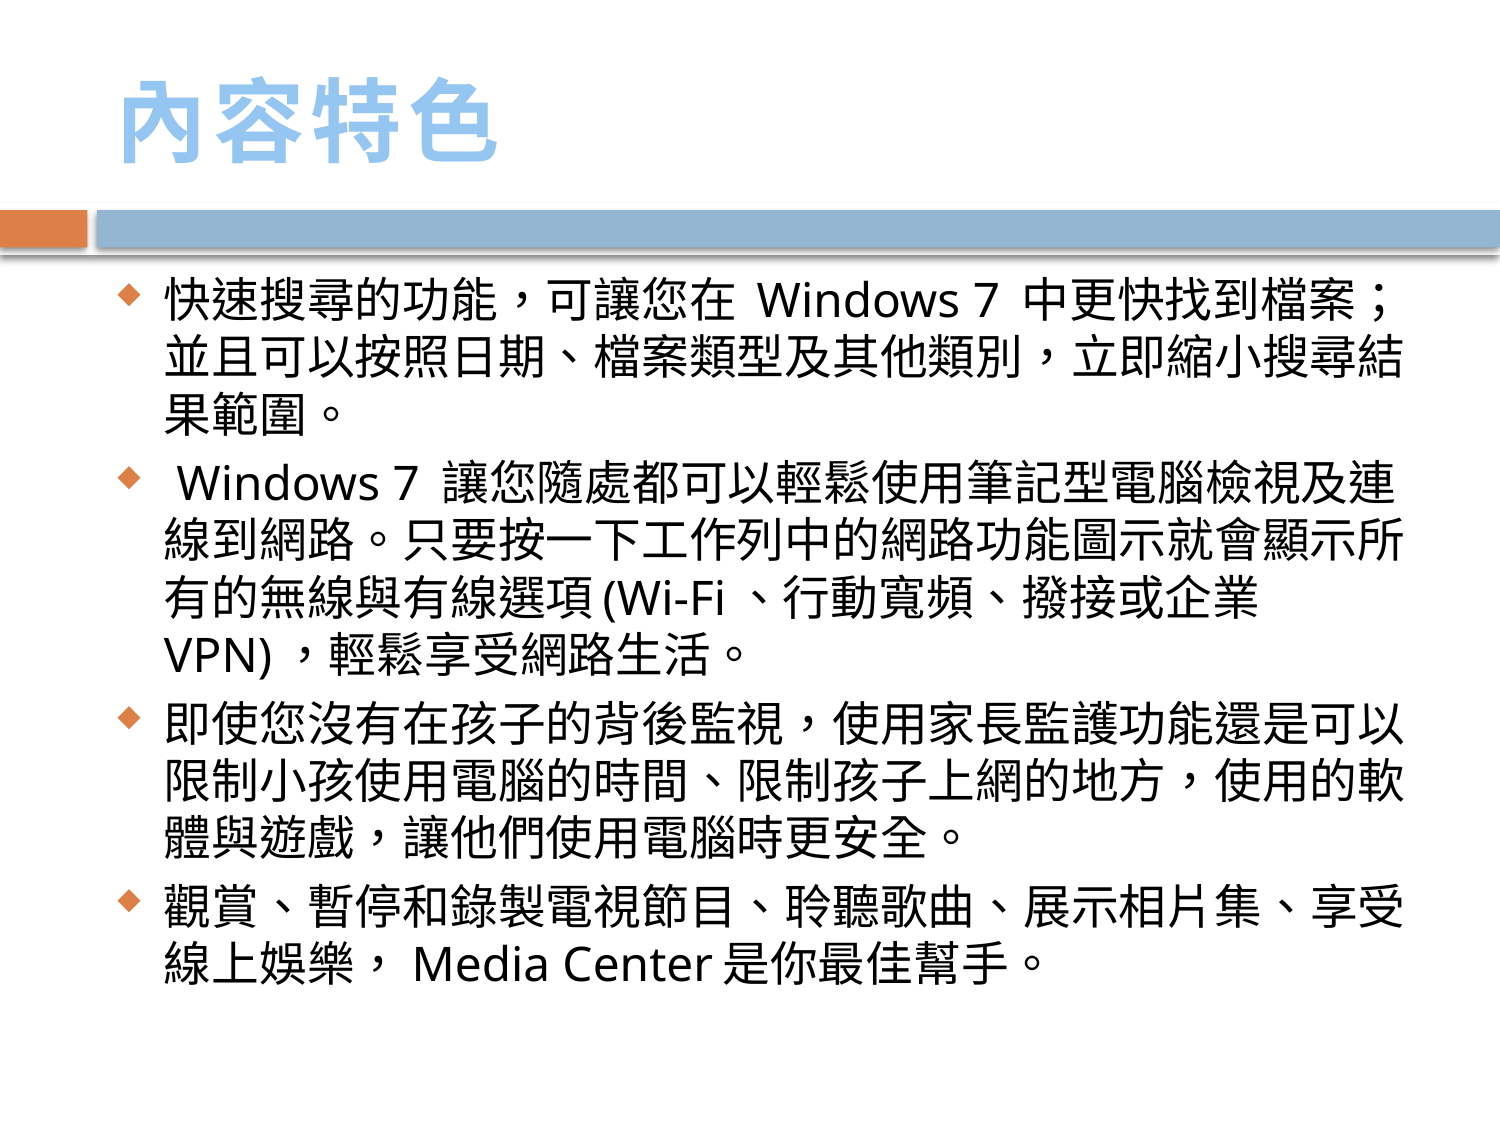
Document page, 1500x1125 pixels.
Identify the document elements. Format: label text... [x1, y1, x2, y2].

title 內容特色 [100, 37, 1438, 200]
list 快速搜尋的功能，可讓您在 Windows 7 中更快找到檔案；並且可以按照日期、檔案類型及其他類別，立即縮小搜尋結果範圍。 Windows 7 讓您隨處都可以輕鬆使用筆記型電腦檢視及連線到網路。只要按一下工作列中的網路功能圖示就會顯示所有的無線與有線選項(Wi-Fi、行動寬頻、撥接或企業 VPN)，輕鬆享受網路生活。 即使您沒有在孩子的背後監視，使用家長監護功能還是可以限制小孩使用電腦的時間、限制孩子上網的地方，使用的軟體與遊戲，讓他們使用電腦時更安全。 觀賞、暫停和錄製電視節目、聆聽歌曲、展示相片集、享受線上娛樂，Media Center是你最佳幫手。 [100, 262, 1438, 1000]
